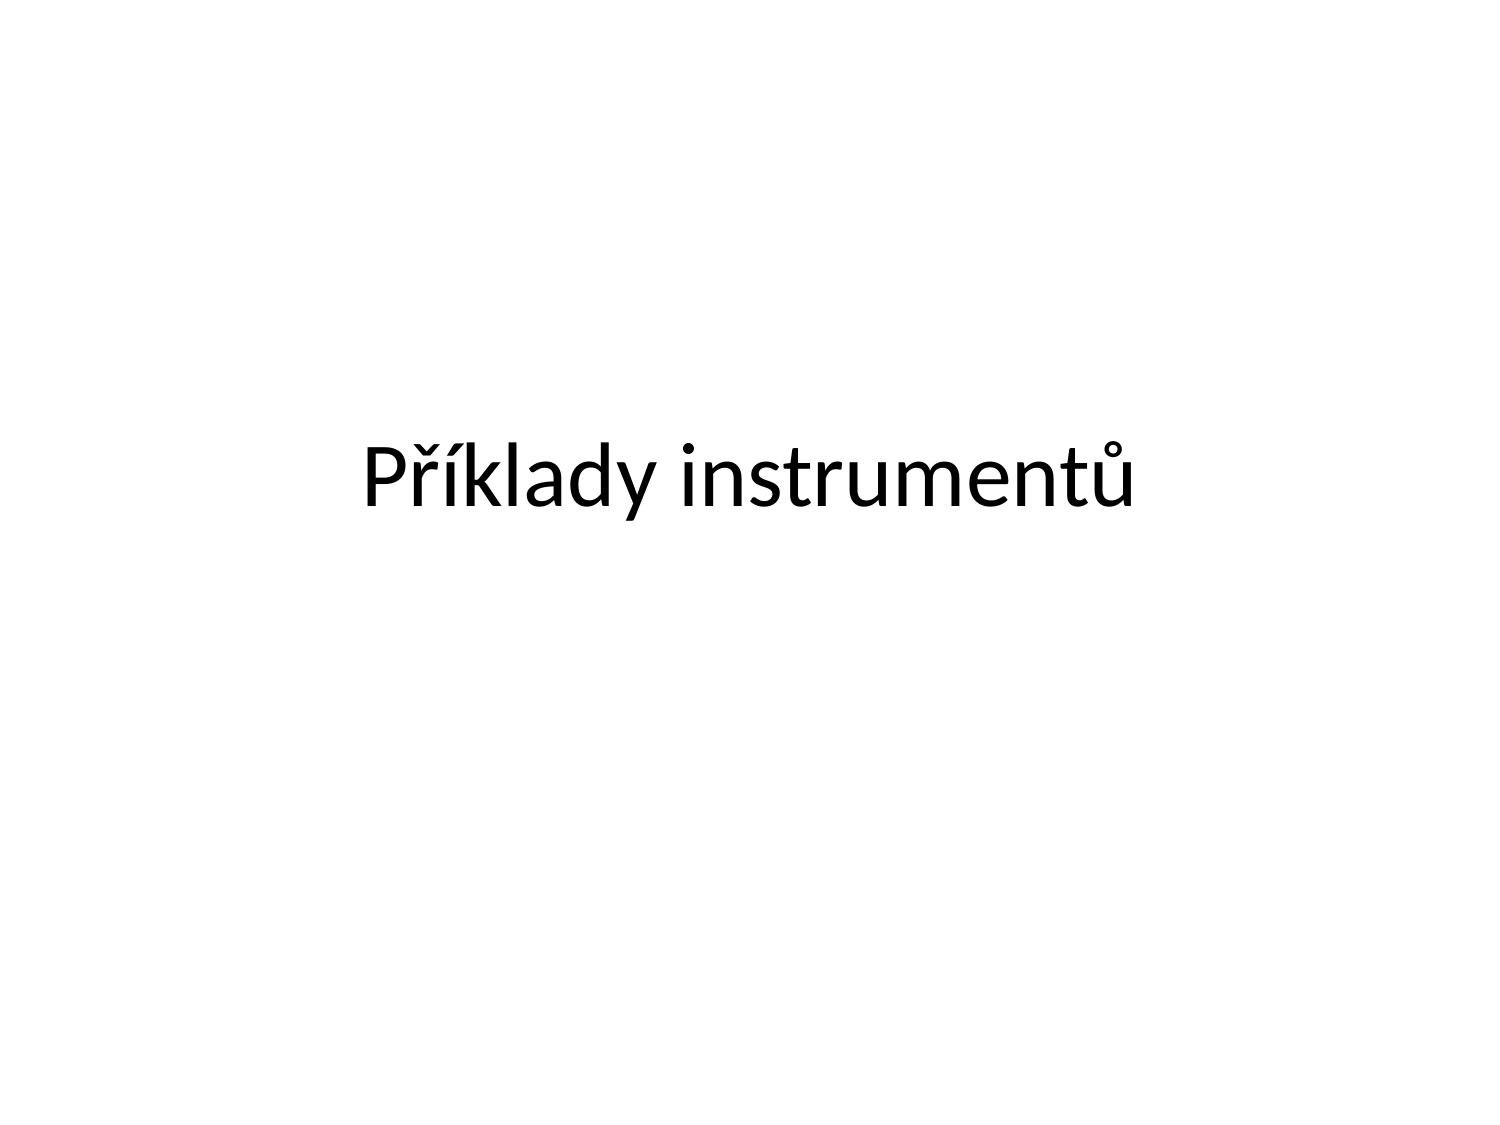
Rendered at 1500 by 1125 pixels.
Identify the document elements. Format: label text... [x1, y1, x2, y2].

title Příklady instrumentů [112, 349, 1388, 591]
